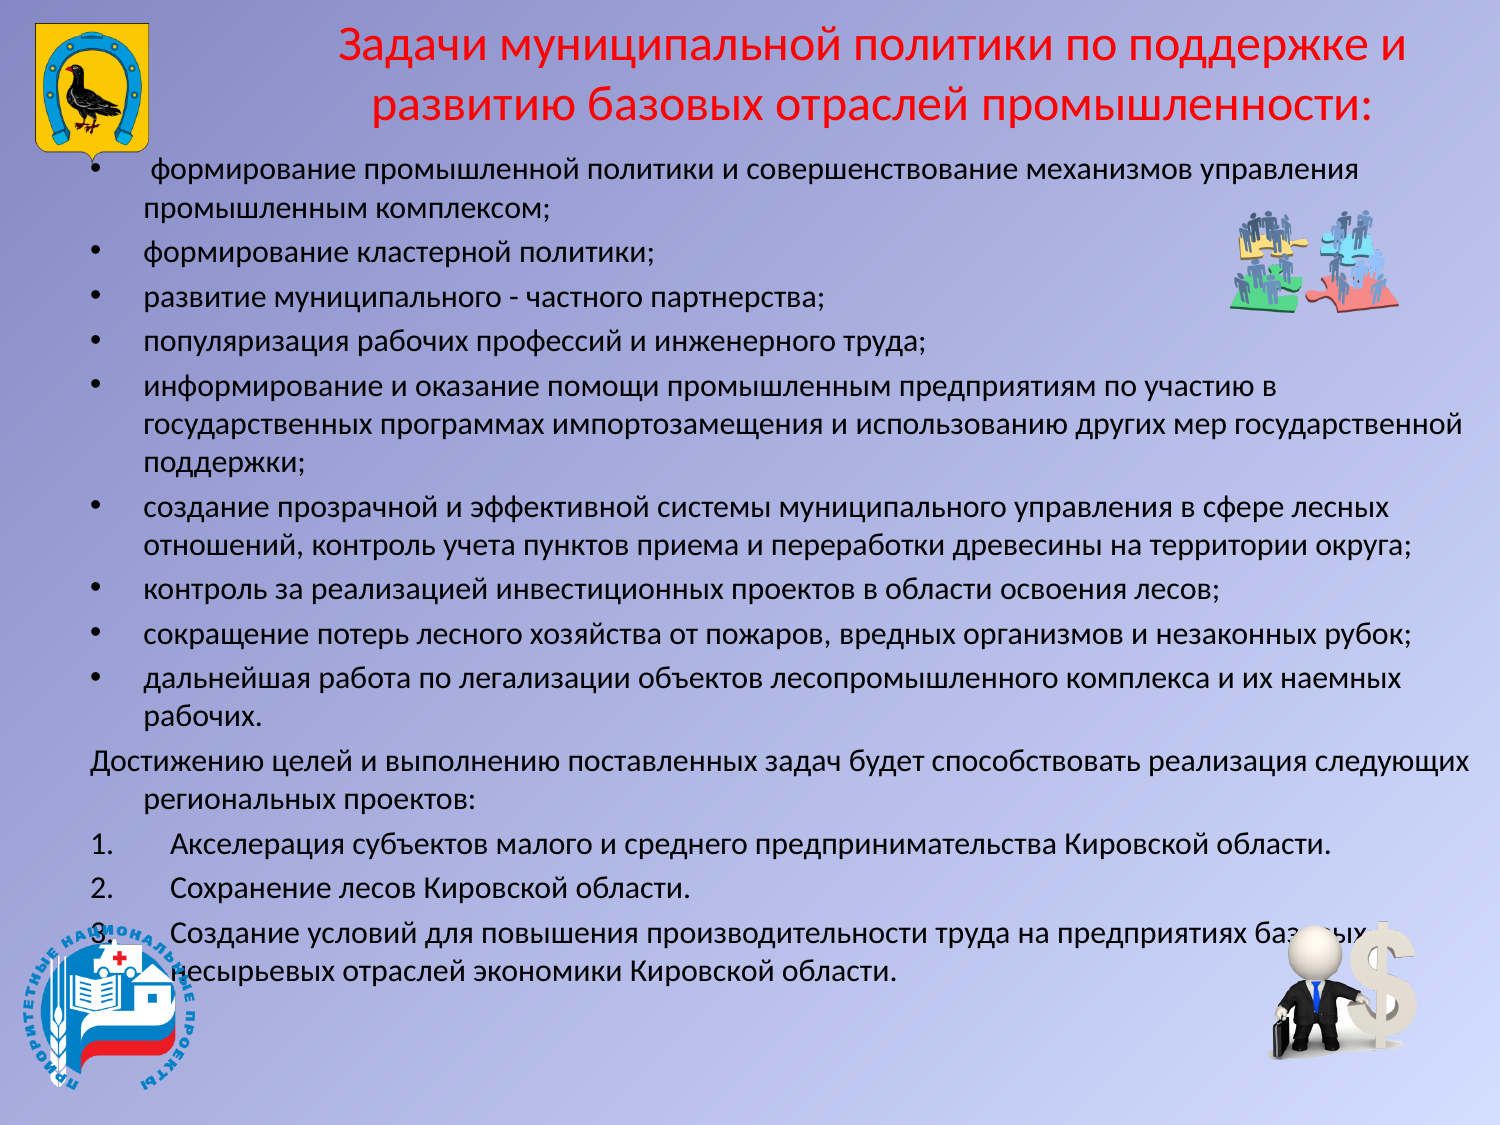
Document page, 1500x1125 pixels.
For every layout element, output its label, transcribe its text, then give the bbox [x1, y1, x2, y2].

picture [23, 925, 196, 1091]
picture [1265, 913, 1419, 1068]
picture [34, 23, 149, 165]
title Задачи муниципальной политики по поддержке и развитию базовых отраслей промышленности: [246, 0, 1500, 140]
list формирование промышленной политики и совершенствование механизмов управления промышленным комплексом; формирование кластерной политики; развитие муниципального - частного партнерства; популяризация рабочих профессий и инженерного труда; информирование и оказание помощи промышленным предприятиям по участию в государственных программах импортозамещения и использованию других мер государственной поддержки; создание прозрачной и эффективной системы муниципального управления в сфере лесных отношений, контроль учета пунктов приема и переработки древесины на территории округа; контроль за реализацией инвестиционных проектов в области освоения лесов; сокращение потерь лесного хозяйства от пожаров, вредных организмов и незаконных рубок; дальнейшая работа по легализации объектов лесопромышленного комплекса и их наемных рабочих. Достижению целей и выполнению поставленных задач будет способствовать реализация следующих региональных проектов: Акселерация субъектов малого и среднего предпринимательства Кировской области. Сохранение лесов Кировской области. Создание условий для повышения производительности труда на предприятиях базовых несырьевых отраслей экономики Кировской области. [75, 140, 1500, 1005]
picture [1230, 210, 1399, 314]
